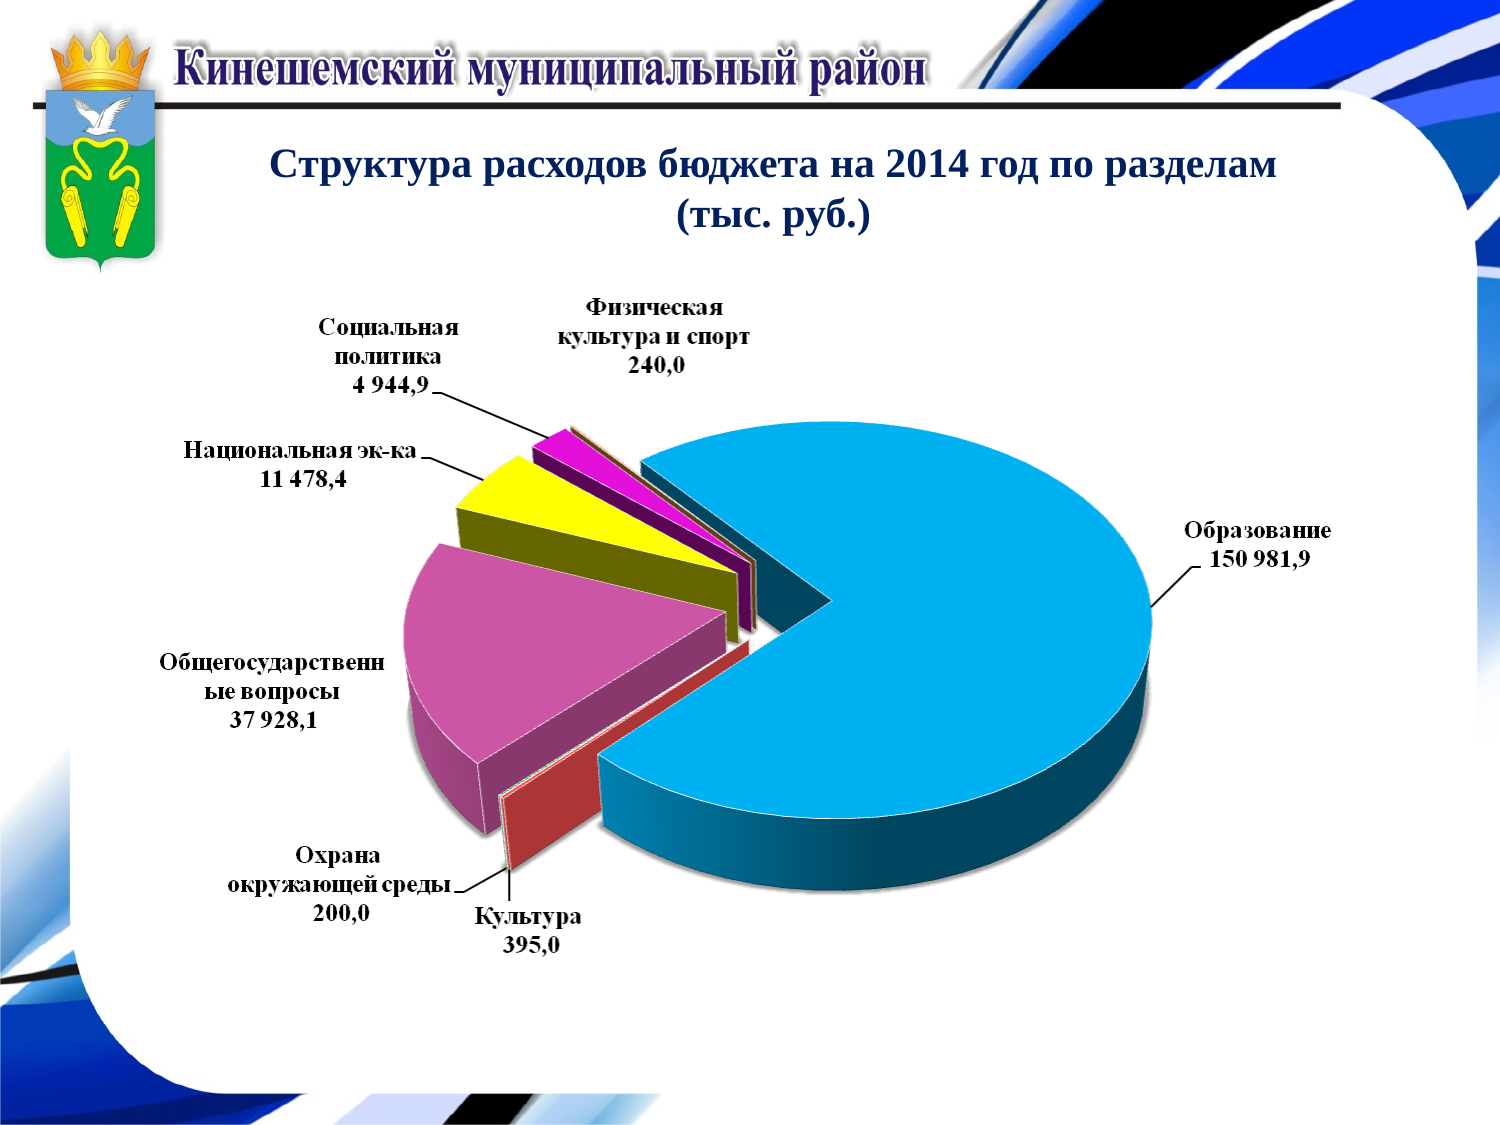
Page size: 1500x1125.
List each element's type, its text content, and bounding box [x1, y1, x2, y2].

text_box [152, 198, 1401, 1048]
text_box Структура расходов бюджета на 2014 год по разделам (тыс. руб.) [199, 128, 1348, 197]
picture [0, 0, 1500, 1125]
